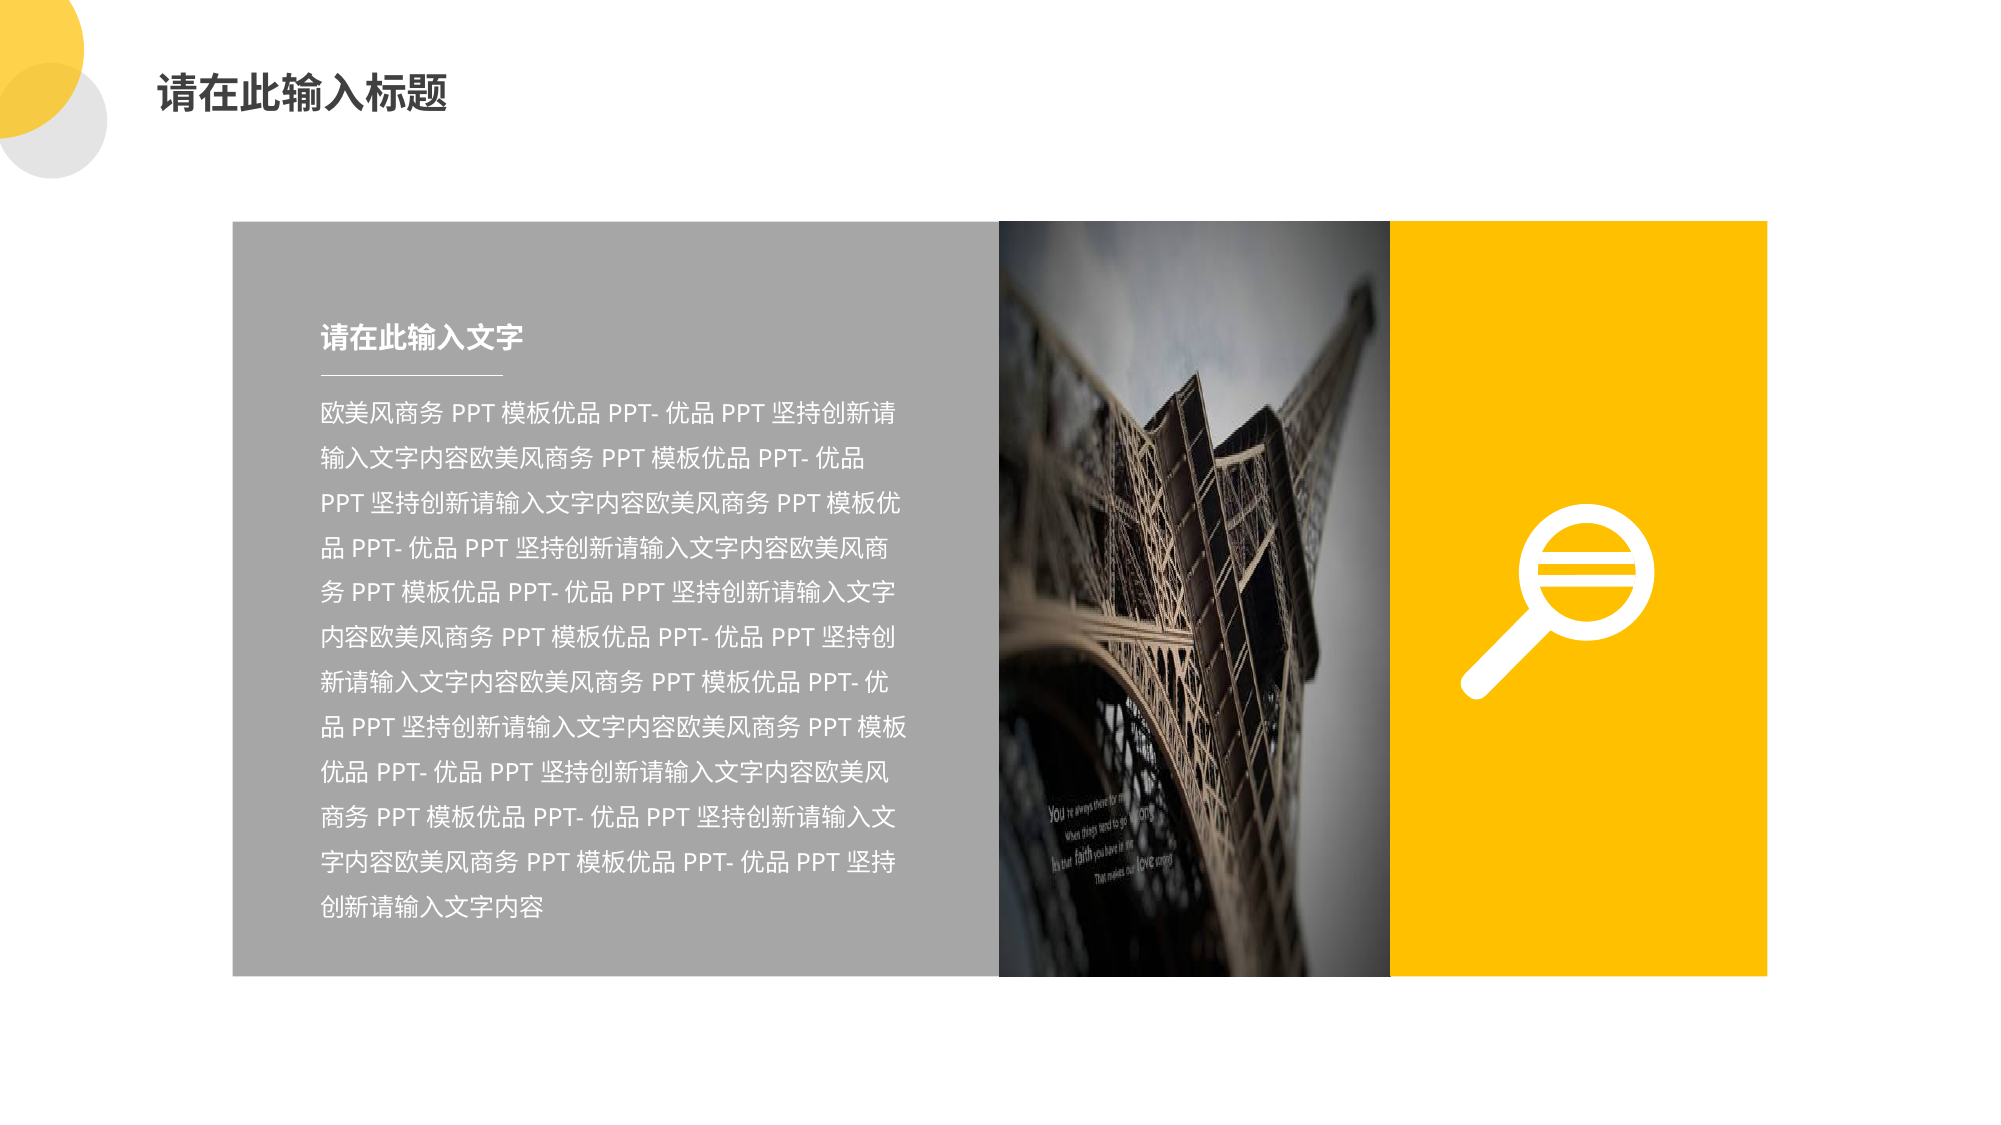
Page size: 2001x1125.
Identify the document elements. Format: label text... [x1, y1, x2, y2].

text_box [232, 220, 1001, 977]
text_box 请在此输入文字 [305, 311, 540, 362]
text_box [1389, 220, 1768, 977]
text_box 欧美风商务PPT模板优品PPT-优品PPT坚持创新请输入文字内容欧美风商务PPT模板优品PPT-优品PPT坚持创新请输入文字内容欧美风商务PPT模板优品PPT-优品PPT坚持创新请输入文字内容欧美风商务PPT模板优品PPT-优品PPT坚持创新请输入文字内容欧美风商务PPT模板优品PPT-优品PPT坚持创新请输入文字内容欧美风商务PPT模板优品PPT-优品PPT坚持创新请输入文字内容欧美风商务PPT模板优品PPT-优品PPT坚持创新请输入文字内容欧美风商务PPT模板优品PPT-优品PPT坚持创新请输入文字内容欧美风商务PPT模板优品PPT-优品PPT坚持创新请输入文字内容 [305, 375, 928, 1019]
text_box 请在此输入标题 [141, 59, 464, 124]
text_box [1459, 497, 1662, 701]
picture [999, 221, 1391, 977]
